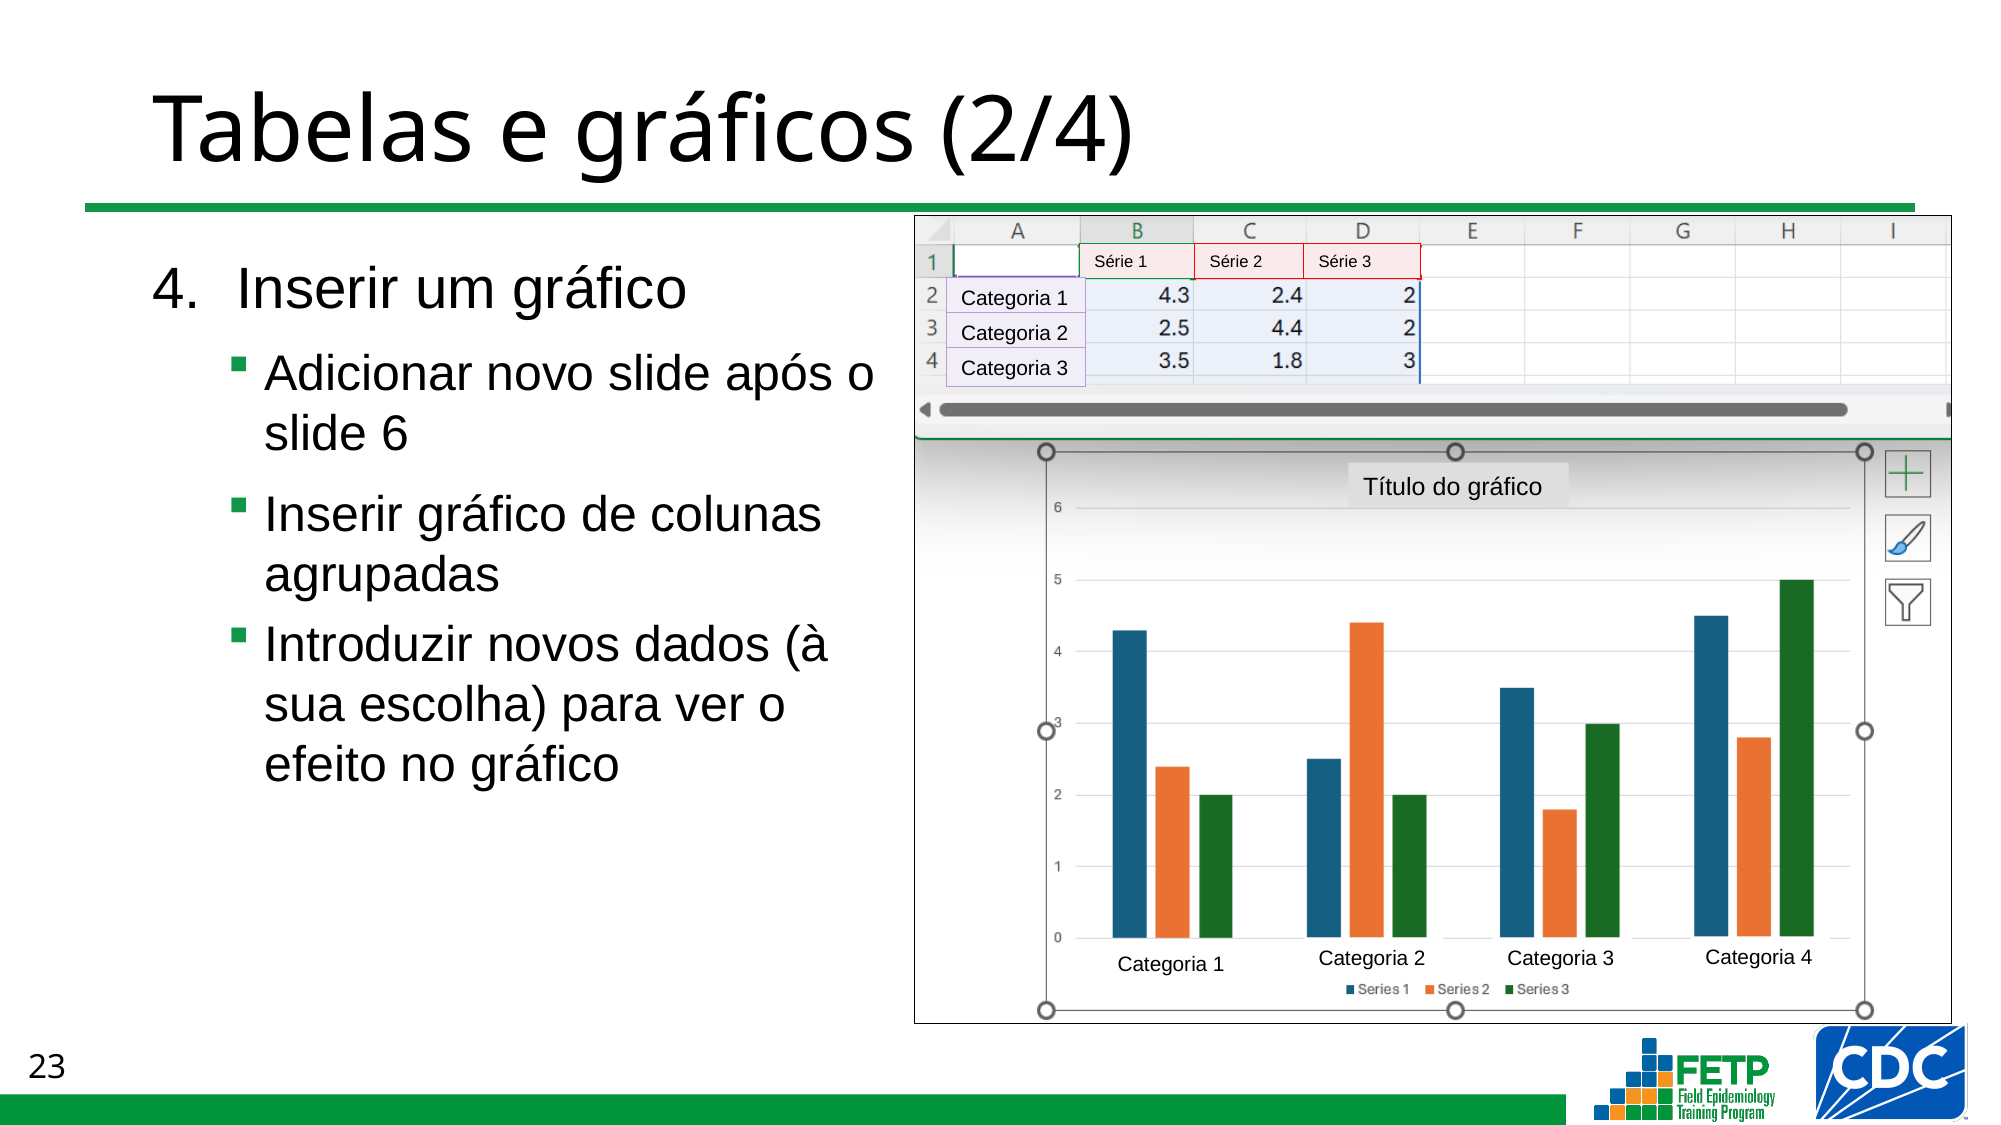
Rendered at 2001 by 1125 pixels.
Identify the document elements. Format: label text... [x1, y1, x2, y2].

picture [1594, 1038, 1775, 1122]
list Inserir um gráfico Adicionar novo slide após o slide 6 Inserir gráfico de colunas agrupadas Introduzir novos dados (à sua escolha) para ver o efeito no gráfico [137, 242, 914, 1004]
picture [914, 215, 1968, 1122]
title Tabelas e gráficos (2/4) [137, 75, 1863, 207]
